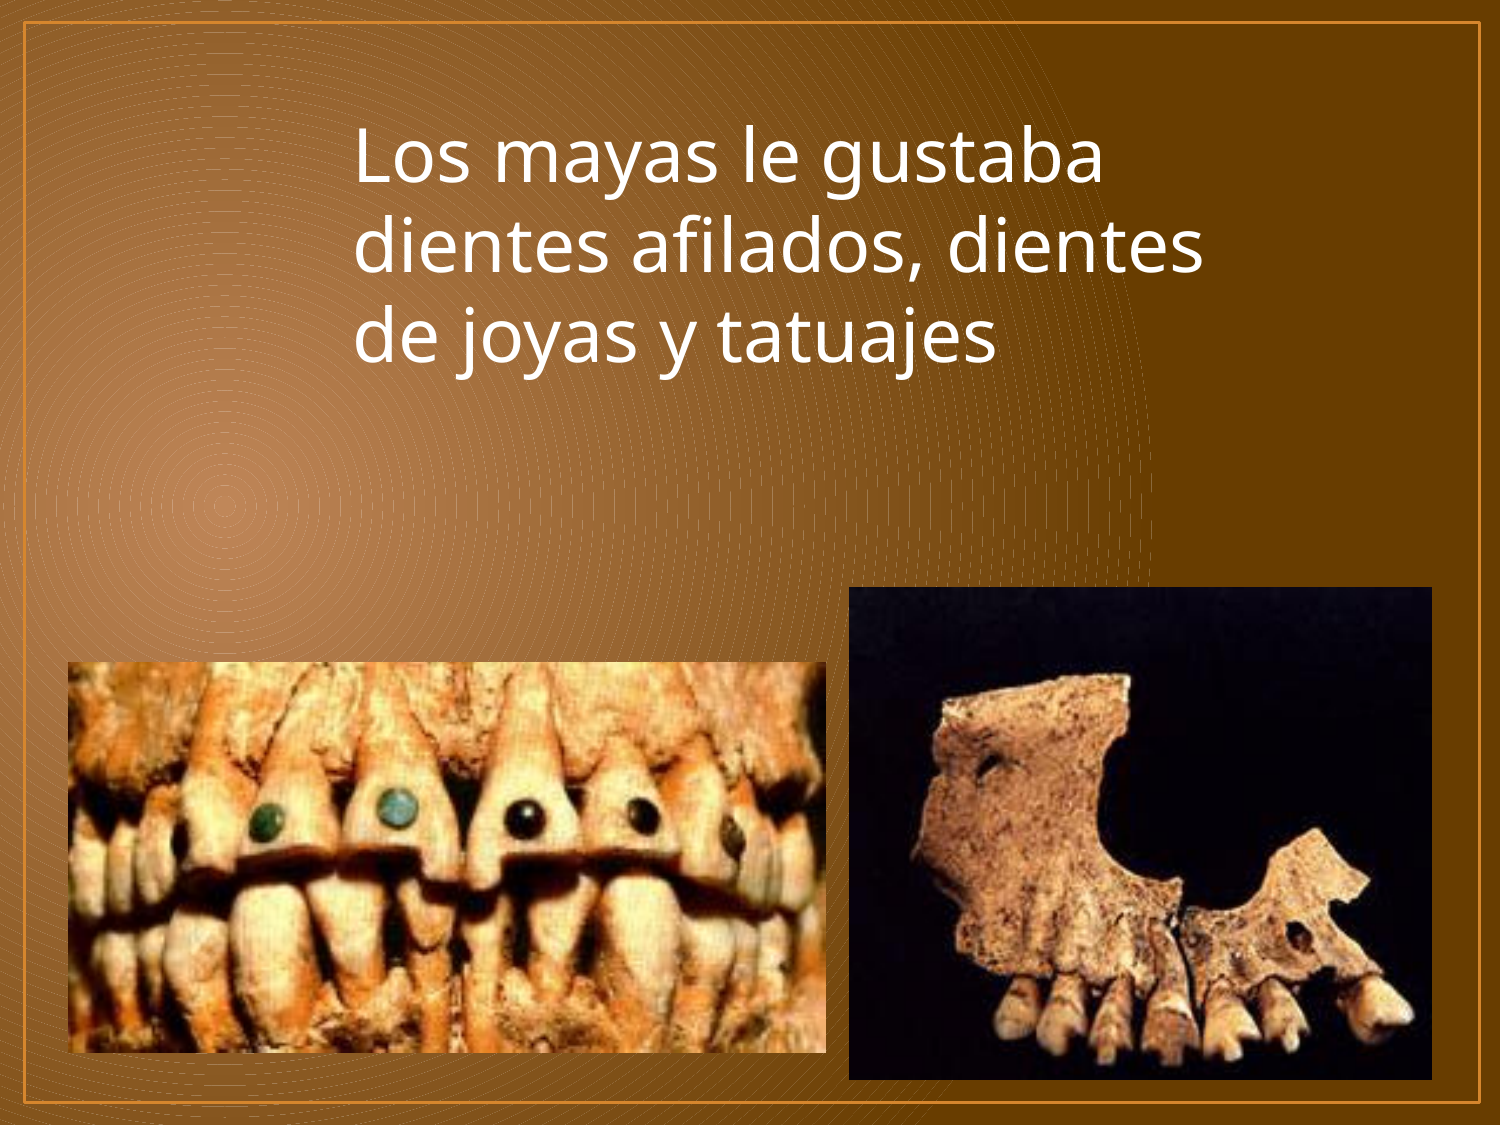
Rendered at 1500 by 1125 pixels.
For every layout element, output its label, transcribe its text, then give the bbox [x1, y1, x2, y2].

text_box Los mayas le gustaba dientes afilados, dientes de joyas y tatuajes [337, 99, 1230, 385]
picture [67, 661, 826, 1054]
picture [849, 587, 1432, 1081]
